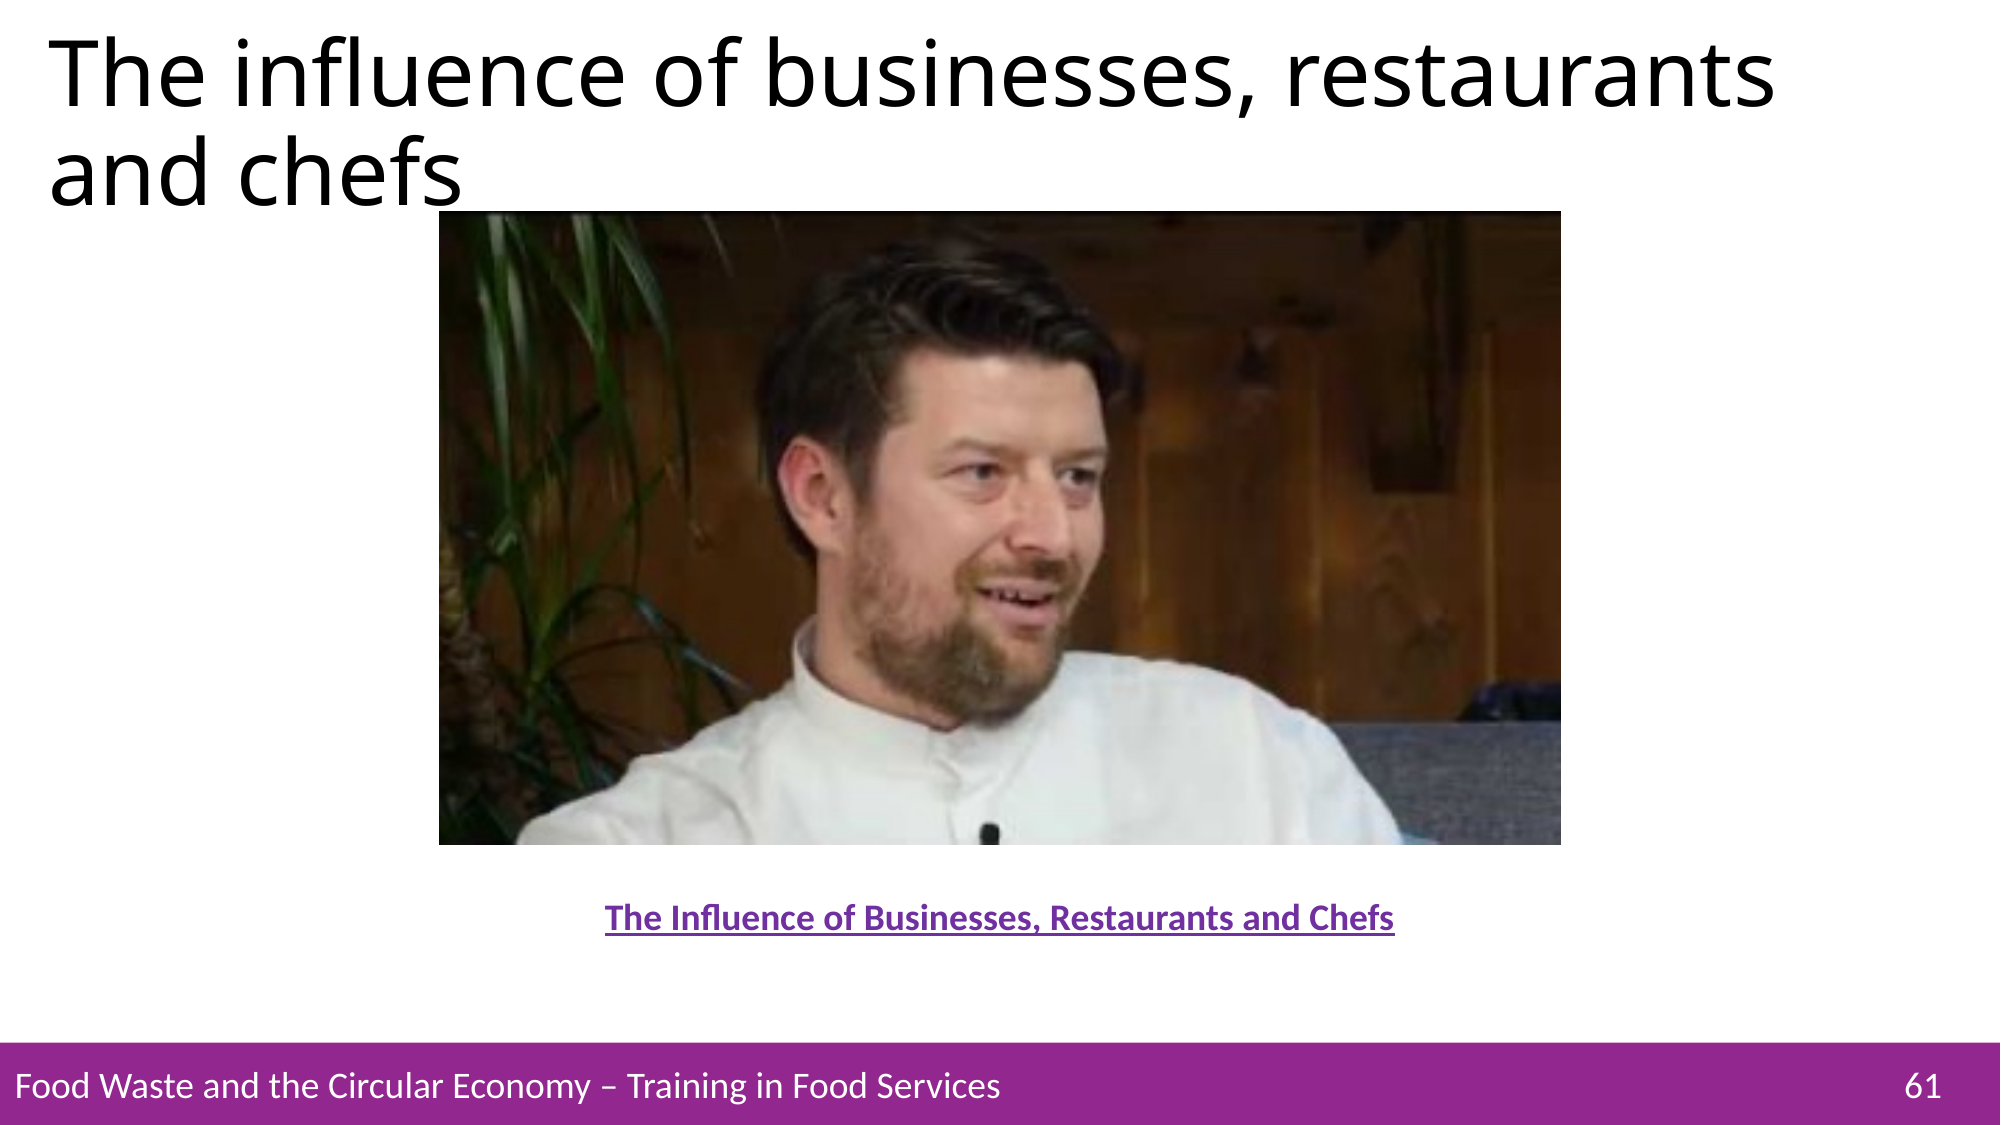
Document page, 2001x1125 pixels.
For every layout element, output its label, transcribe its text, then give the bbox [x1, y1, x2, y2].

text_box The Influence of Businesses, Restaurants and Chefs [489, 885, 1511, 946]
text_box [438, 210, 1562, 846]
text_box The influence of businesses, restaurants and chefs [33, 19, 1963, 112]
